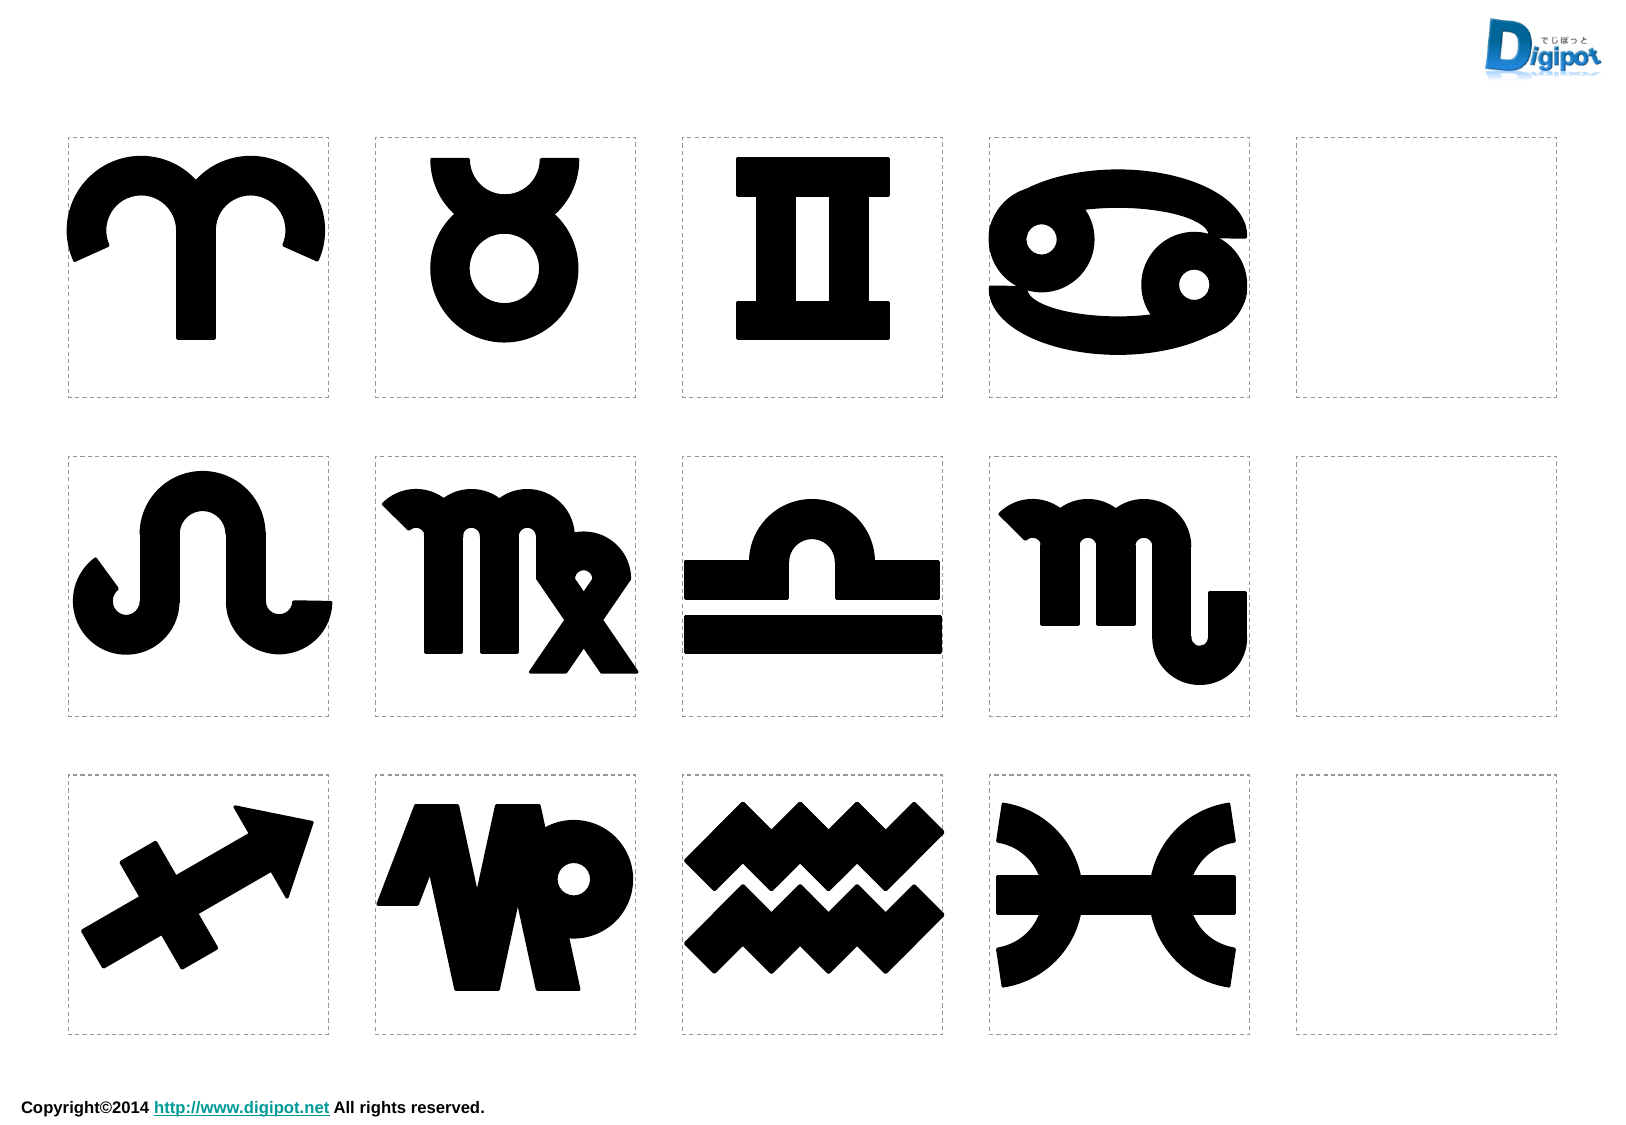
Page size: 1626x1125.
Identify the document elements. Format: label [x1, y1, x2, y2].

text_box [897, 802, 1335, 988]
text_box [74, 472, 331, 654]
text_box [431, 86, 578, 342]
text_box [369, 490, 638, 673]
text_box [684, 500, 941, 653]
text_box [687, 805, 941, 970]
text_box [990, 170, 1246, 354]
text_box [68, 157, 324, 339]
text_box [986, 500, 1246, 684]
picture [1485, 18, 1602, 82]
text_box [377, 805, 632, 990]
text_box [736, 158, 889, 339]
text_box [75, 824, 330, 948]
